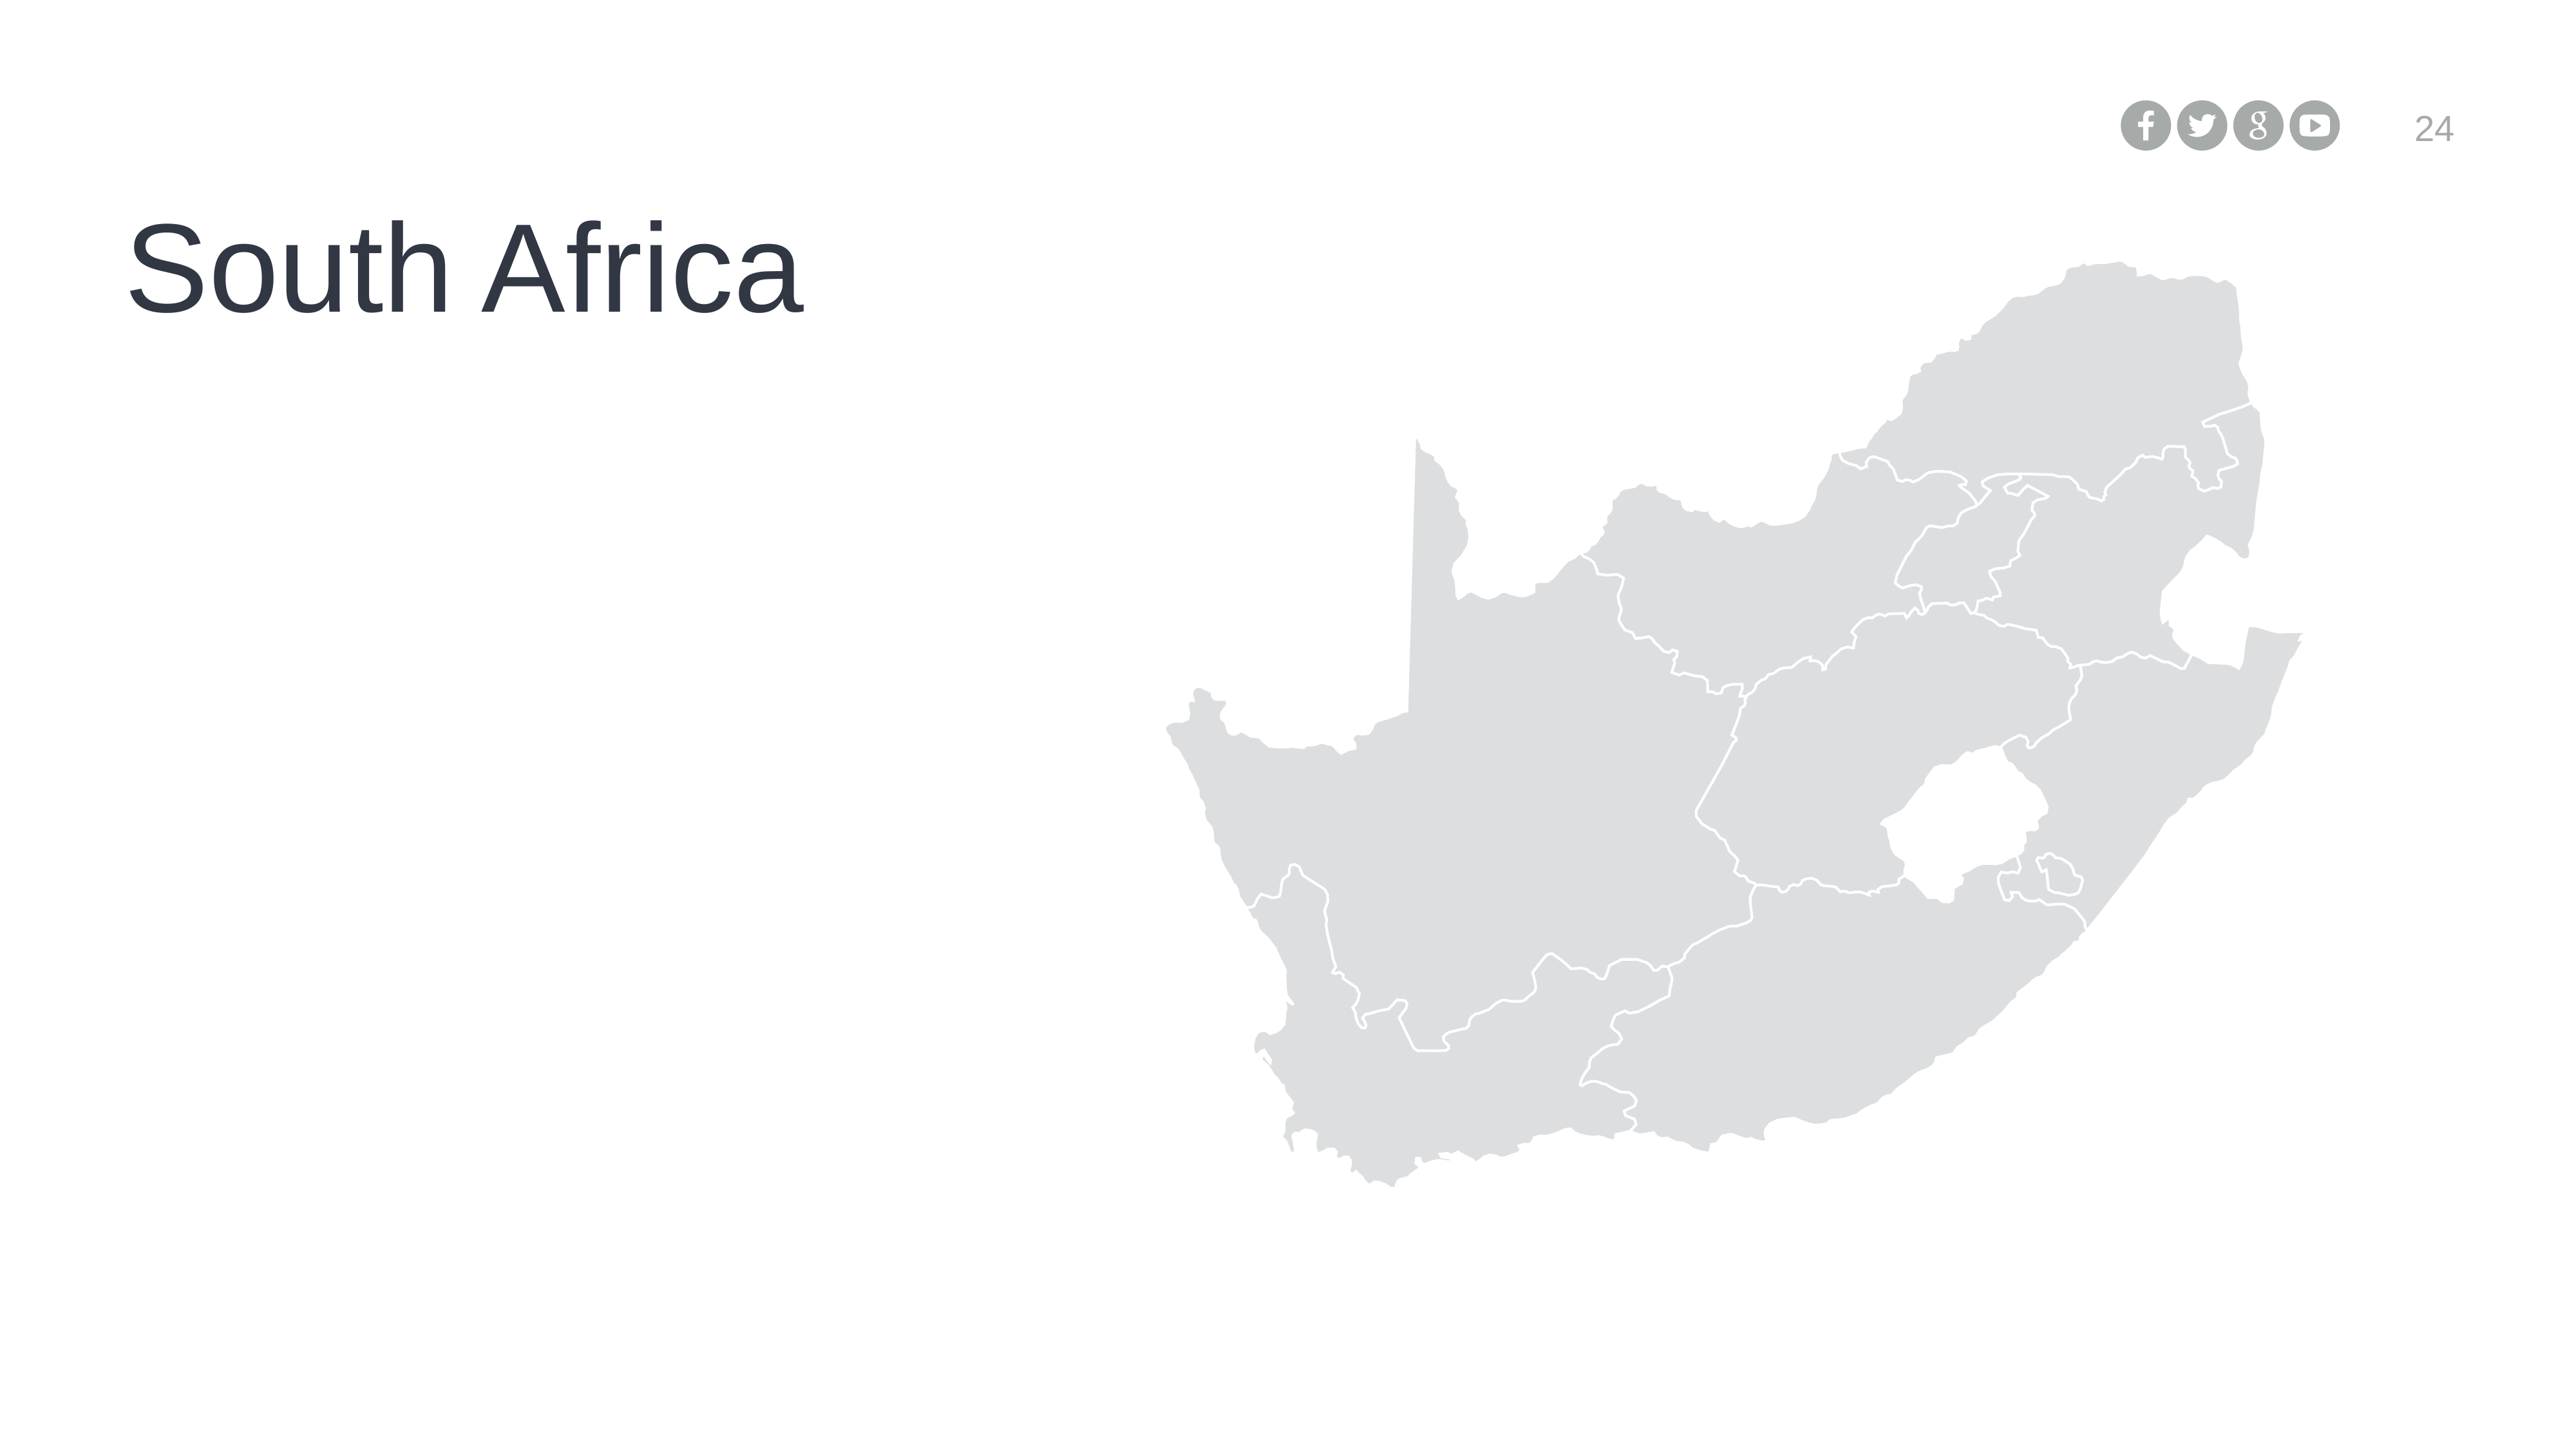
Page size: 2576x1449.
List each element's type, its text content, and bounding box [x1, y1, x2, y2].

title South Africa [117, 178, 1672, 415]
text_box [1164, 260, 2307, 1189]
slide_number 24 [2407, 97, 2468, 158]
